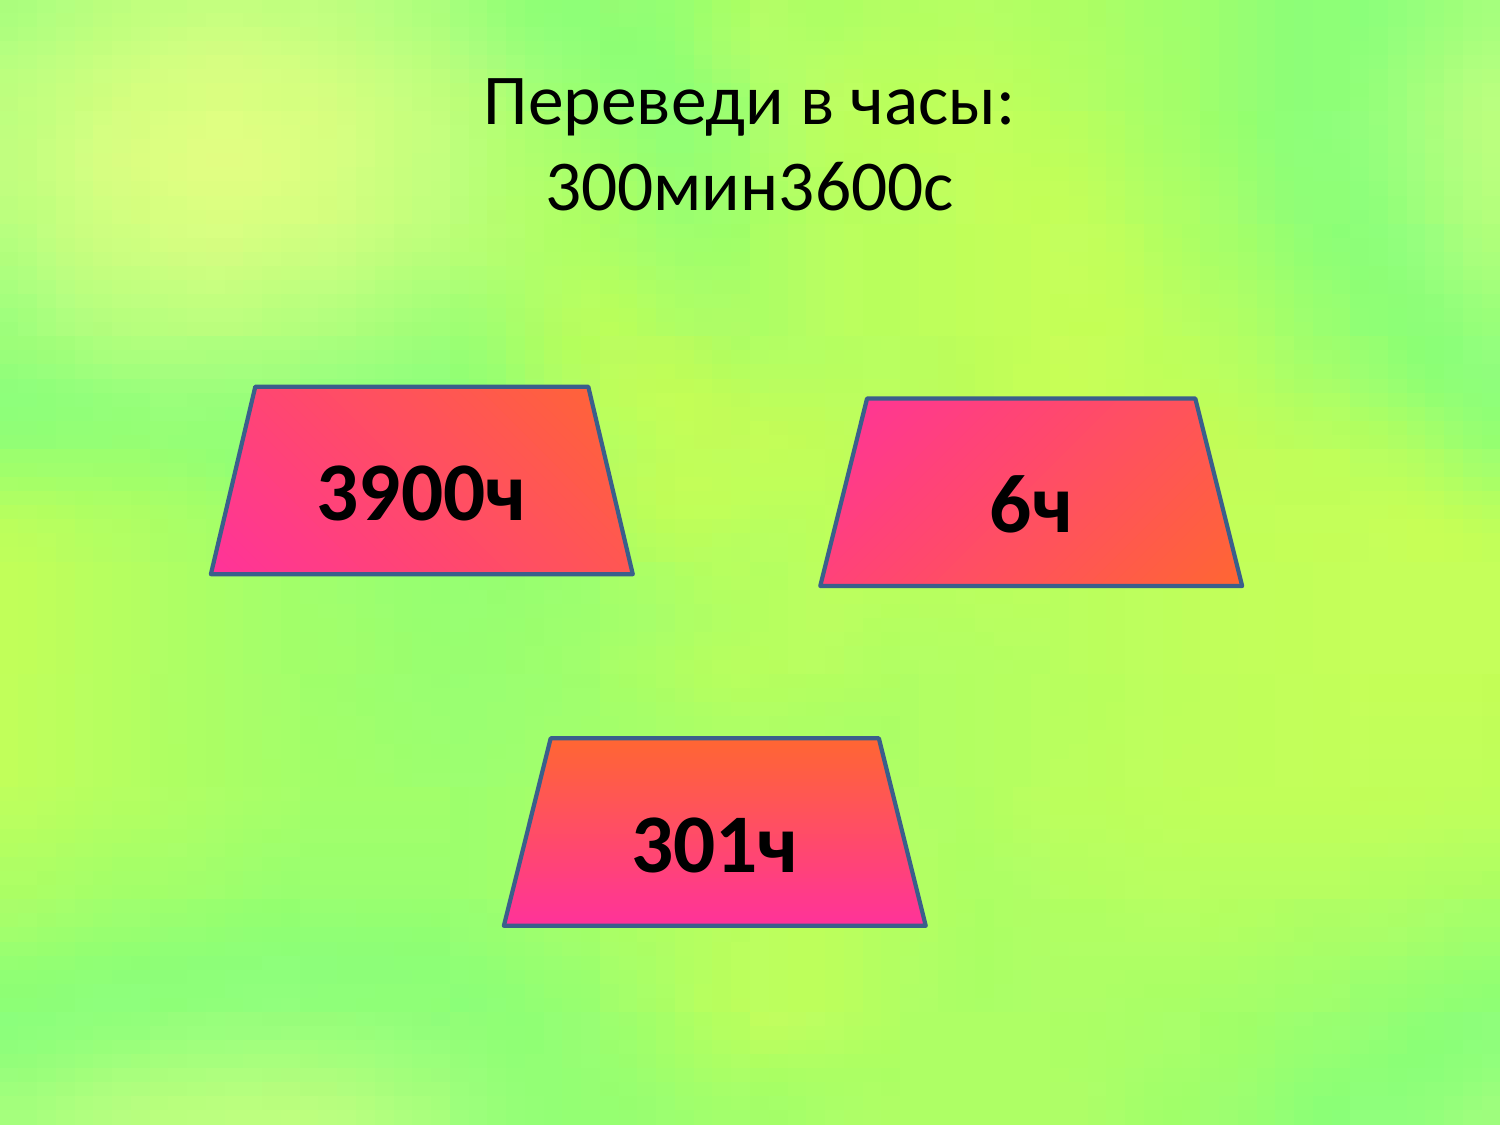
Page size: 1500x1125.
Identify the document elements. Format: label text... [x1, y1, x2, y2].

text_box 3900ч [208, 384, 635, 577]
text_box 301ч [501, 736, 928, 928]
title Переведи в часы: 300мин3600с [75, 45, 1425, 233]
picture [0, 0, 1500, 1125]
text_box 6ч [818, 396, 1245, 589]
